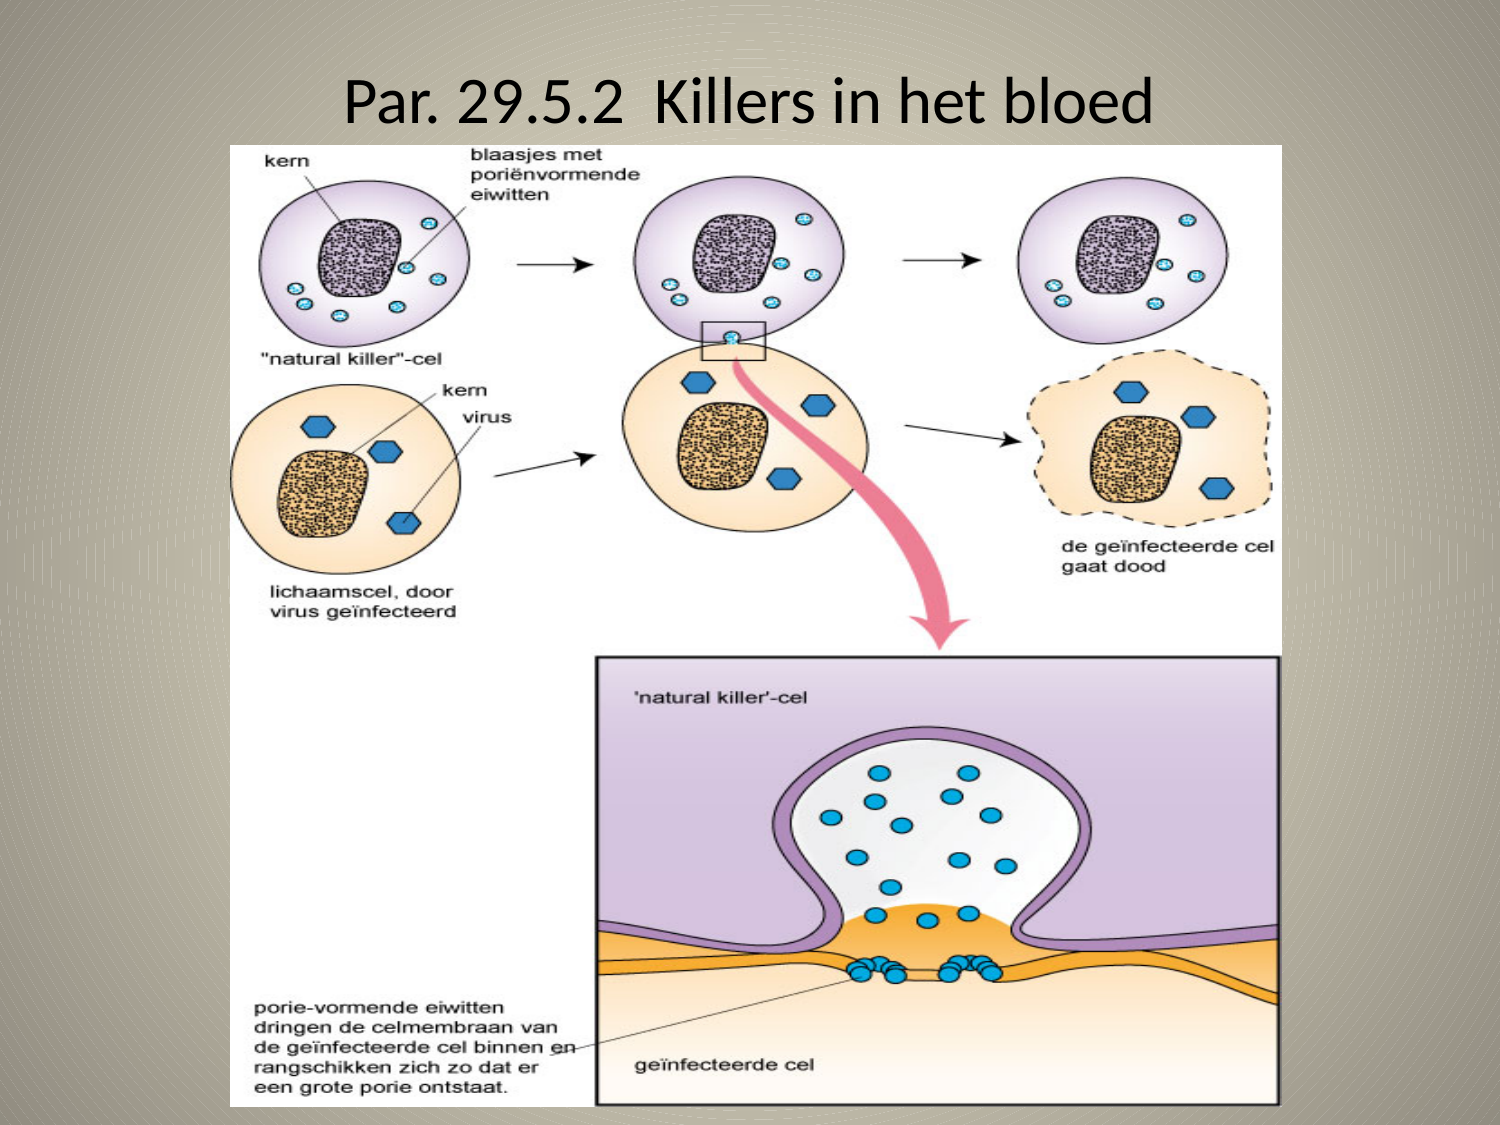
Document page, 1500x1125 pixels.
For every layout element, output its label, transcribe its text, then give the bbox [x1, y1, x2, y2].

title Par. 29.5.2 Killers in het bloed [75, 45, 1425, 149]
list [229, 145, 1282, 1108]
